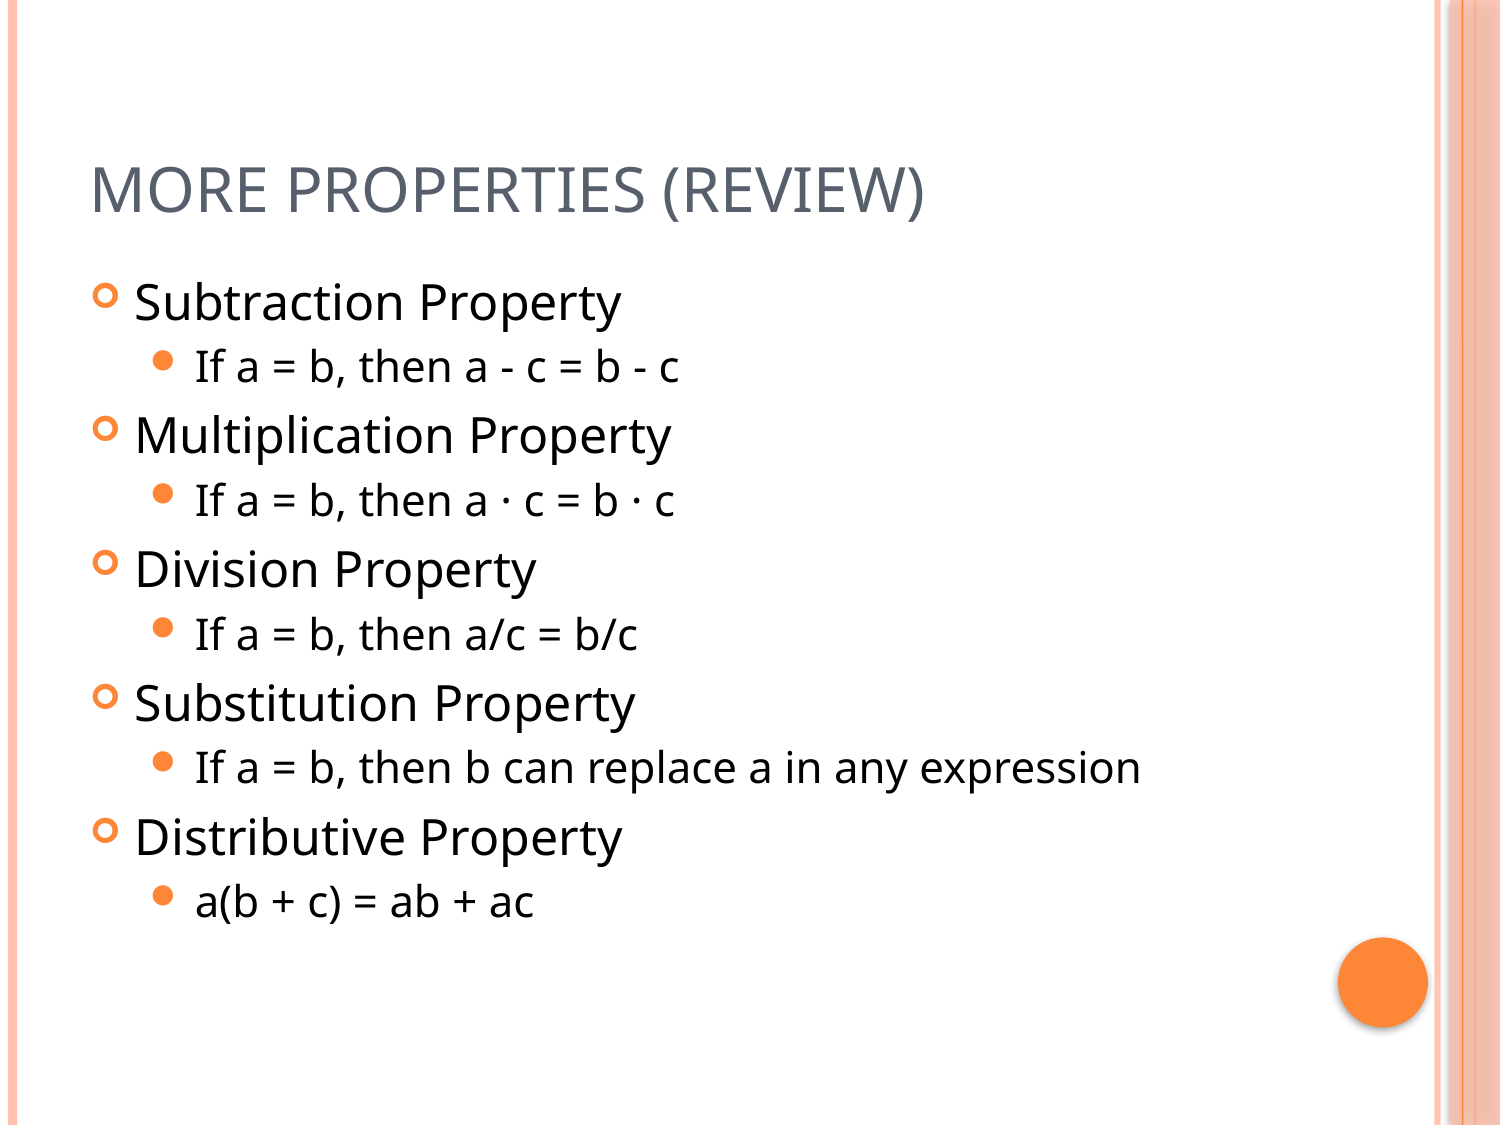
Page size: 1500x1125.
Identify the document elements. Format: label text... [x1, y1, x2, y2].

list Subtraction Property If a = b, then a - c = b - c Multiplication Property If a = b, then a · c = b · c Division Property If a = b, then a/c = b/c Substitution Property If a = b, then b can replace a in any expression Distributive Property a(b + c) = ab + ac [75, 262, 1300, 1062]
title More properties (Review) [75, 45, 1300, 233]
